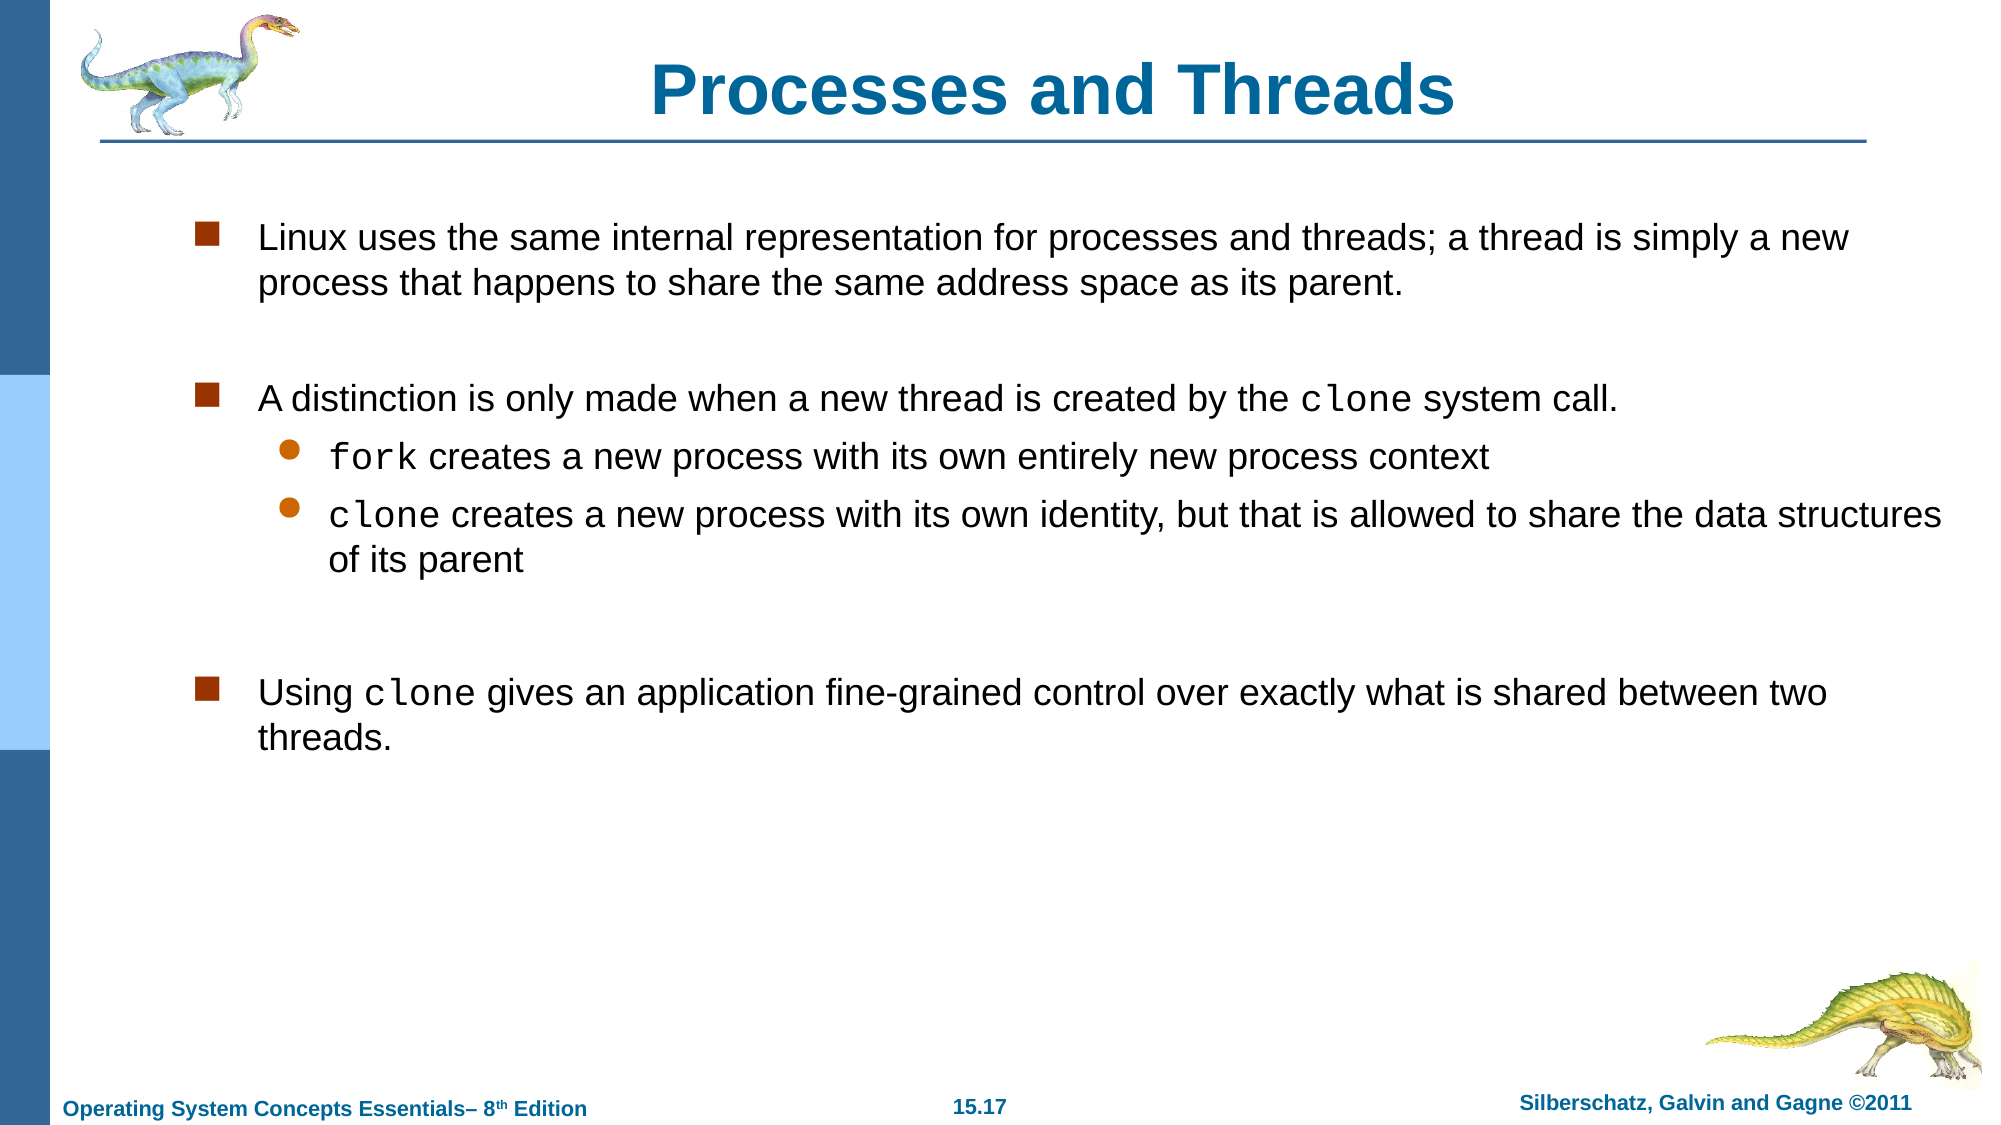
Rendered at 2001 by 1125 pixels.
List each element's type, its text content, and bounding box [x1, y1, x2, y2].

list Linux uses the same internal representation for processes and threads; a thread is simply a new process that happens to share the same address space as its parent. A distinction is only made when a new thread is created by the clone system call. fork creates a new process with its own entirely new process context clone creates a new process with its own identity, but that is allowed to share the data structures of its parent Using clone gives an application fine-grained control over exactly what is shared between two threads. [176, 202, 1977, 946]
picture [1700, 959, 1982, 1090]
picture [62, 0, 324, 149]
title Processes and Threads [348, 45, 1760, 141]
